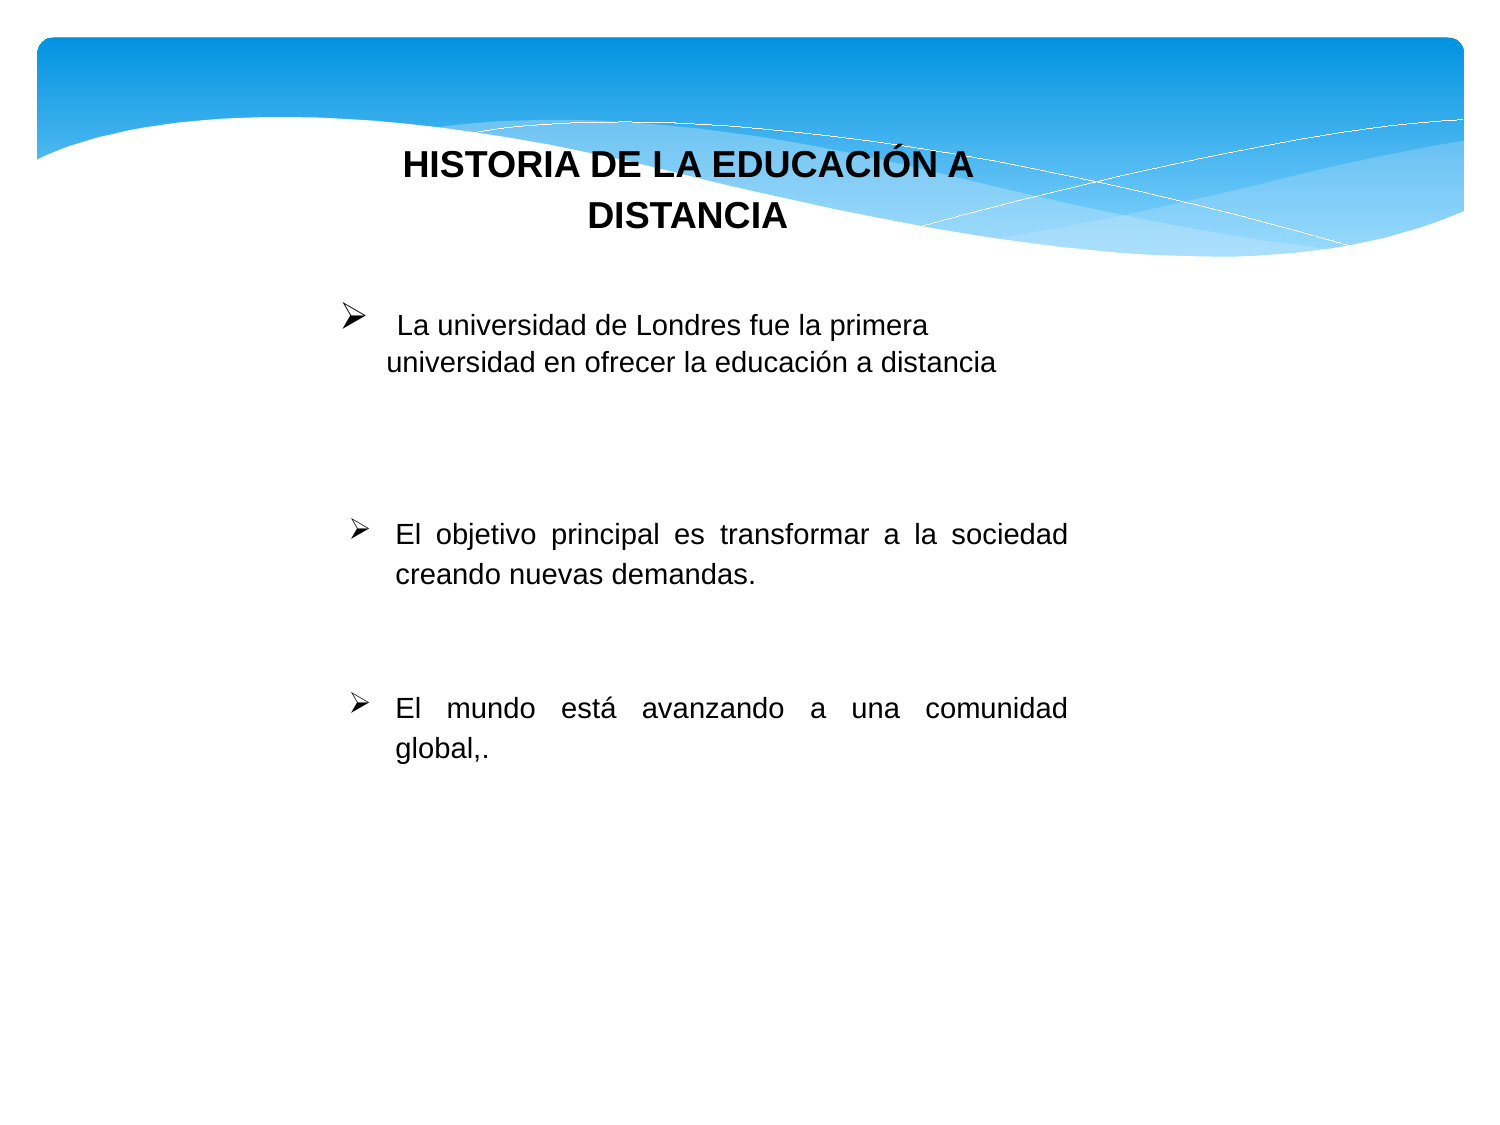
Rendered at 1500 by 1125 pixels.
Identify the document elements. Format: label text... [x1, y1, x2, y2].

text_box El objetivo principal es transformar a la sociedad creando nuevas demandas. El mundo está avanzando a una comunidad global,. [333, 502, 1084, 772]
text_box La universidad de Londres fue la primera universidad en ofrecer la educación a distancia [324, 290, 1075, 386]
text_box HISTORIA DE LA EDUCACIÓN A DISTANCIA [312, 125, 1063, 244]
